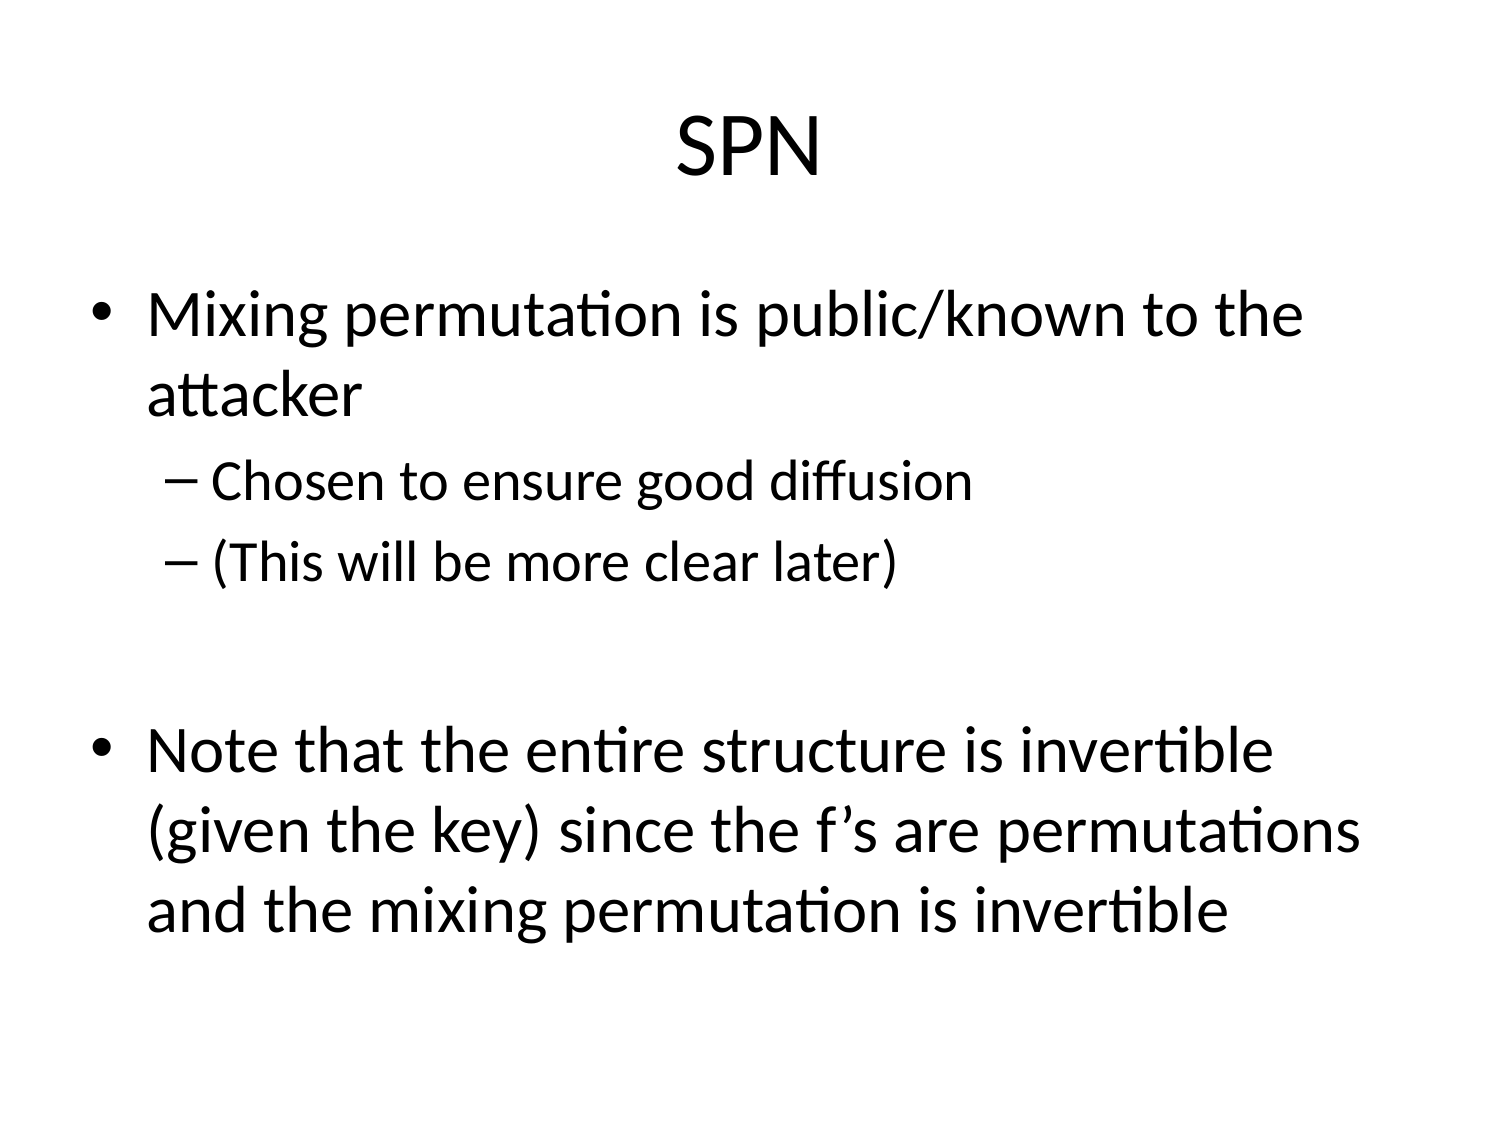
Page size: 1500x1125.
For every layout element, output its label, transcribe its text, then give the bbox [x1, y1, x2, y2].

list Mixing permutation is public/known to the attacker Chosen to ensure good diffusion (This will be more clear later) Note that the entire structure is invertible (given the key) since the f’s are permutations and the mixing permutation is invertible [75, 262, 1425, 1005]
title SPN [75, 45, 1425, 233]
